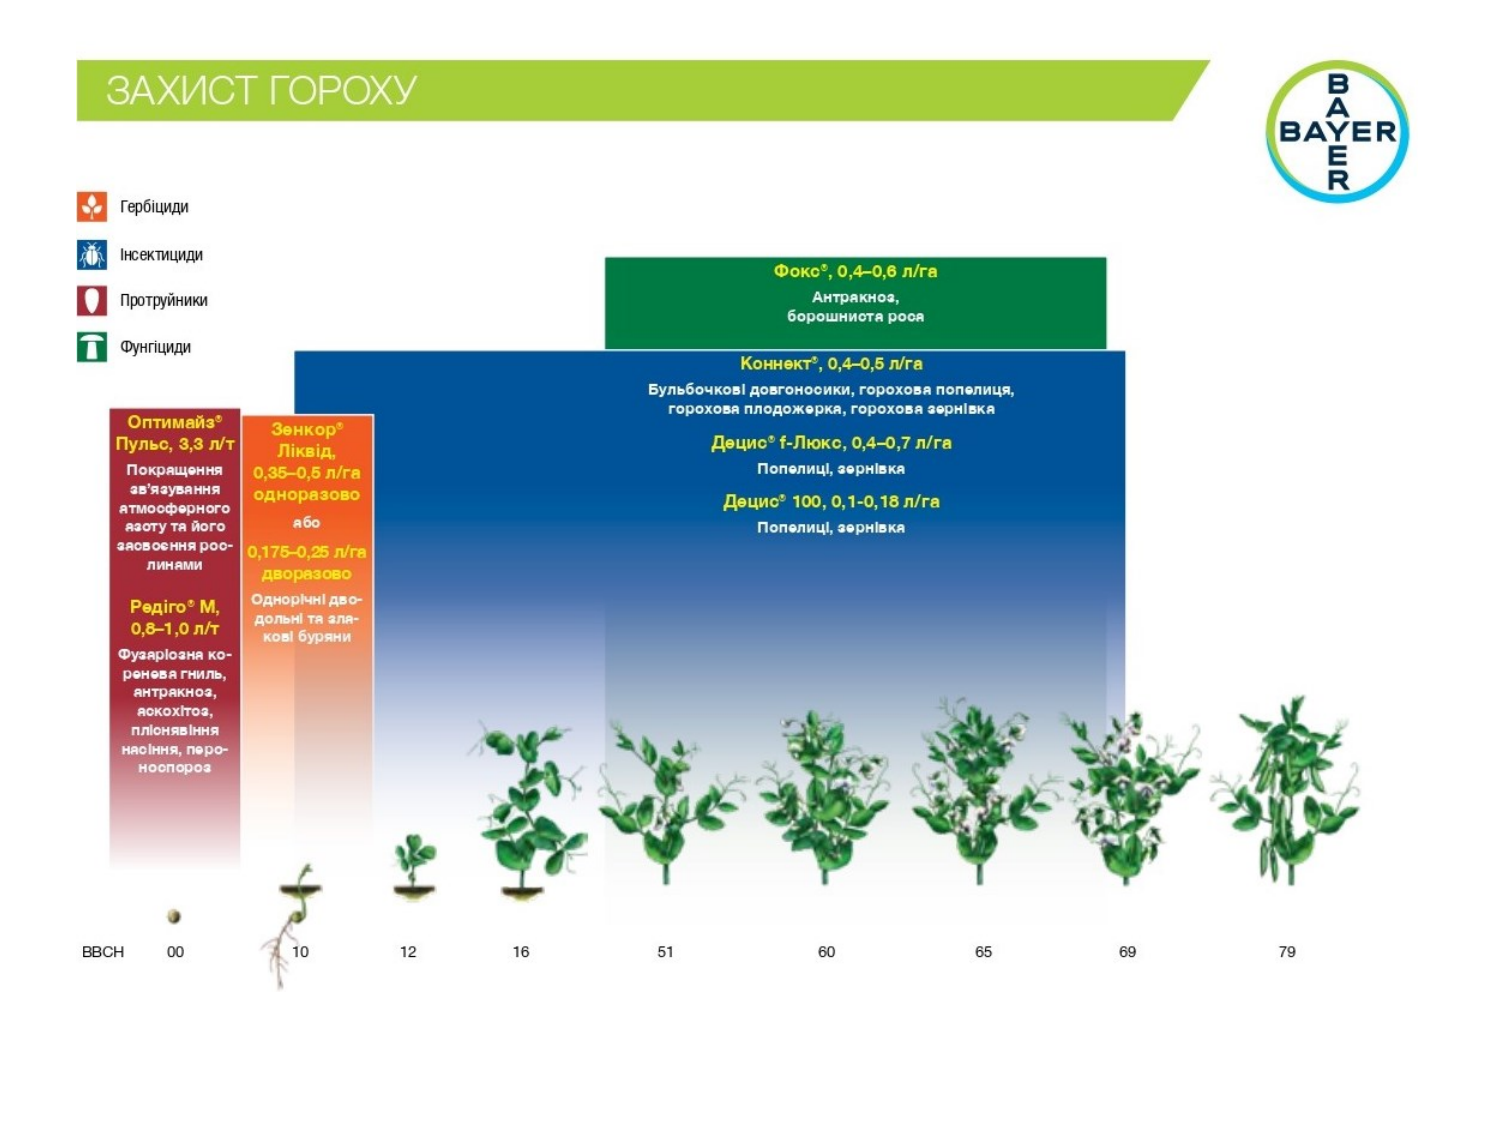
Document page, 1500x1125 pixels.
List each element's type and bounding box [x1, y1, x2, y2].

picture [76, 23, 1418, 992]
